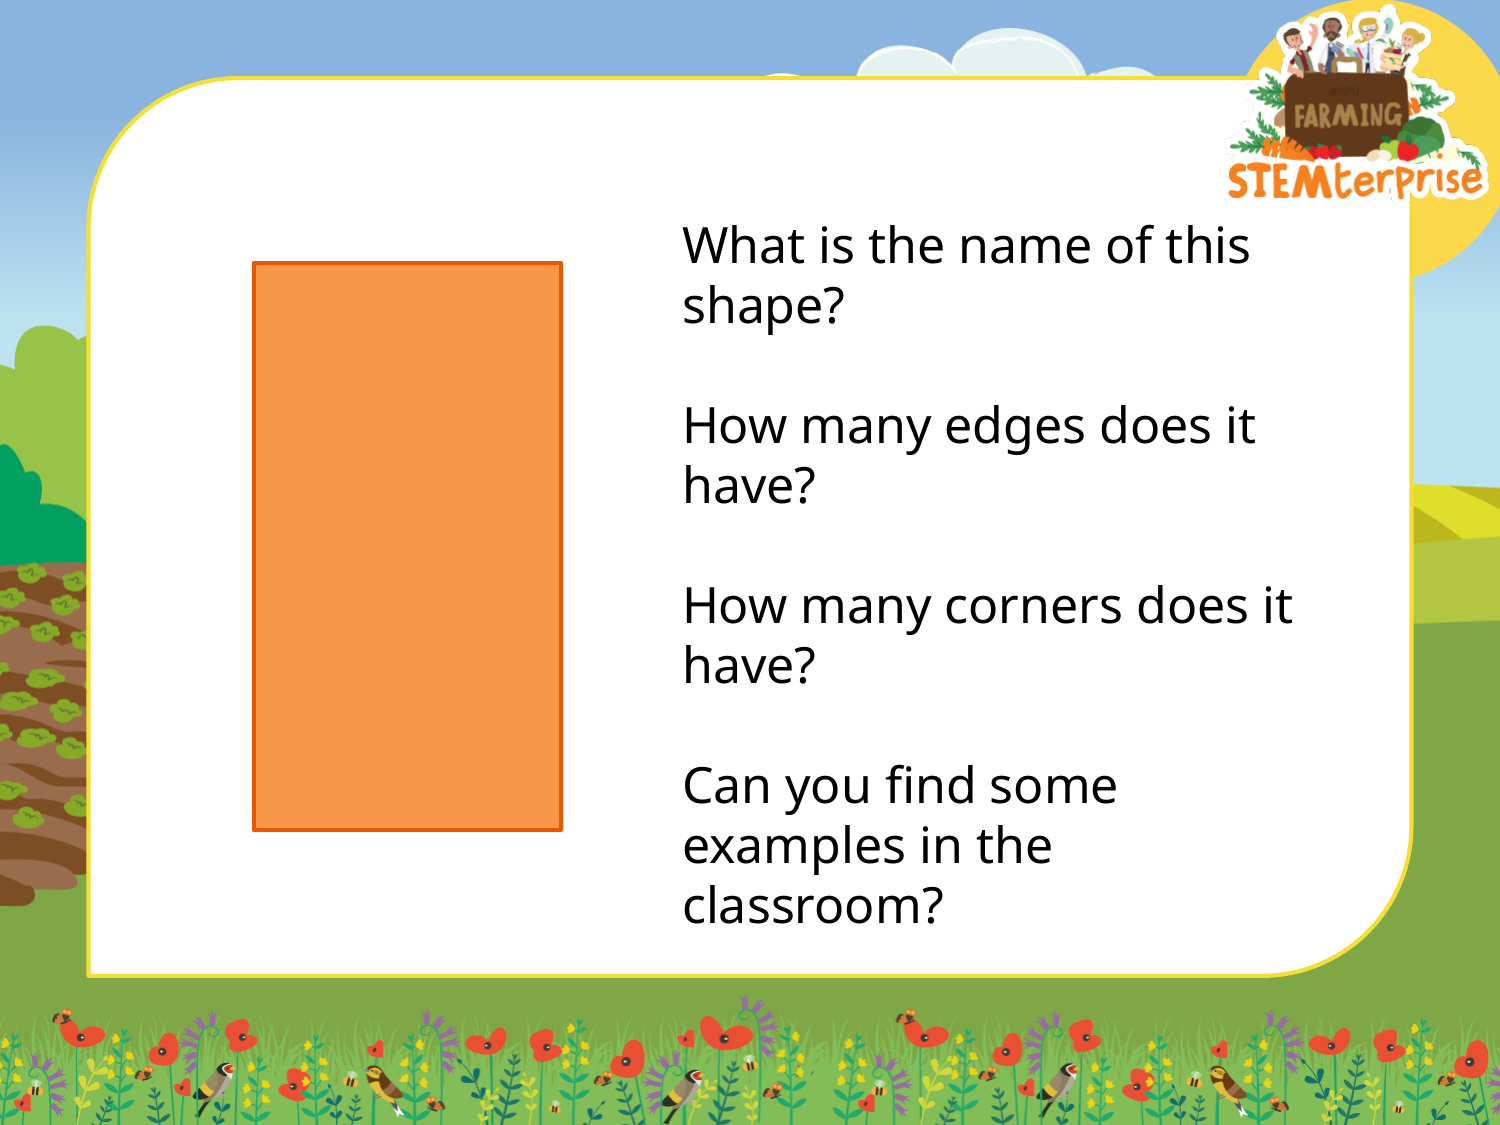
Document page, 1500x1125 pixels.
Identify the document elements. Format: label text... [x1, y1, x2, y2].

text_box [86, 75, 1414, 978]
picture [0, 0, 1500, 1125]
text_box What is the name of this shape? How many edges does it have? How many corners does it have? Can you find some examples in the classroom? [667, 205, 1317, 941]
text_box [252, 261, 563, 832]
